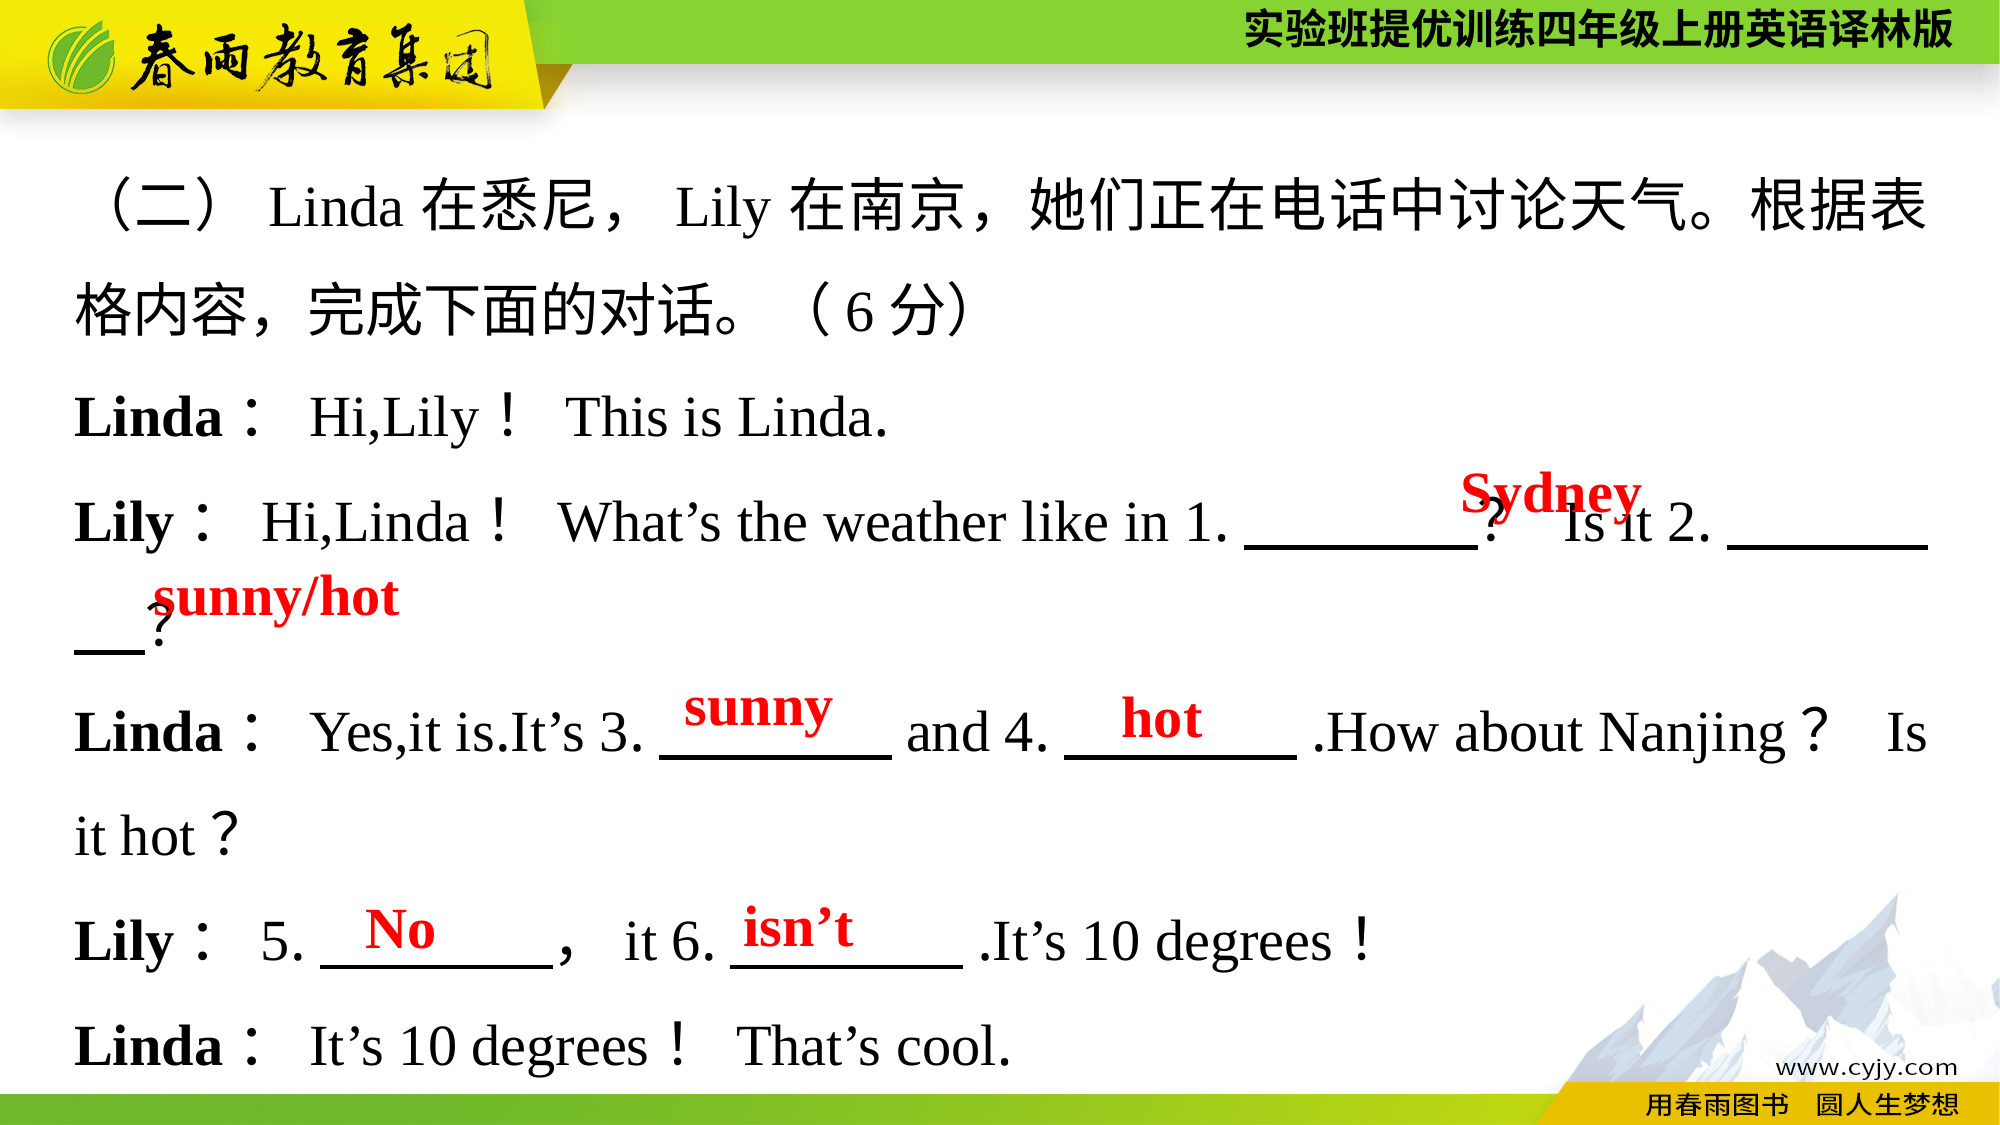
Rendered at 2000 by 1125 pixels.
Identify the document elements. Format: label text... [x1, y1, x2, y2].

text_box sunny/hot [138, 549, 416, 635]
text_box hot [1106, 671, 1218, 757]
text_box sunny [670, 659, 850, 745]
text_box No [350, 882, 452, 968]
text_box isn’t [728, 880, 870, 966]
text_box Sydney [1446, 446, 1658, 531]
picture [0, 0, 2000, 1125]
list （二）Linda在悉尼，Lily在南京，她们正在电话中讨论天气。根据表格内容，完成下面的对话。（6分） Linda：Hi,Lily！This is Linda. Lily：Hi,Linda！What’s the weather like in 1. ？ Is it 2. ？ Linda：Yes,it is.It’s 3. and 4. .How about Nanjing？ Is it hot？ Lily：5. ，it 6. .It’s 10 degrees！ Linda：It’s 10 degrees！That’s cool. [59, 125, 1944, 1095]
